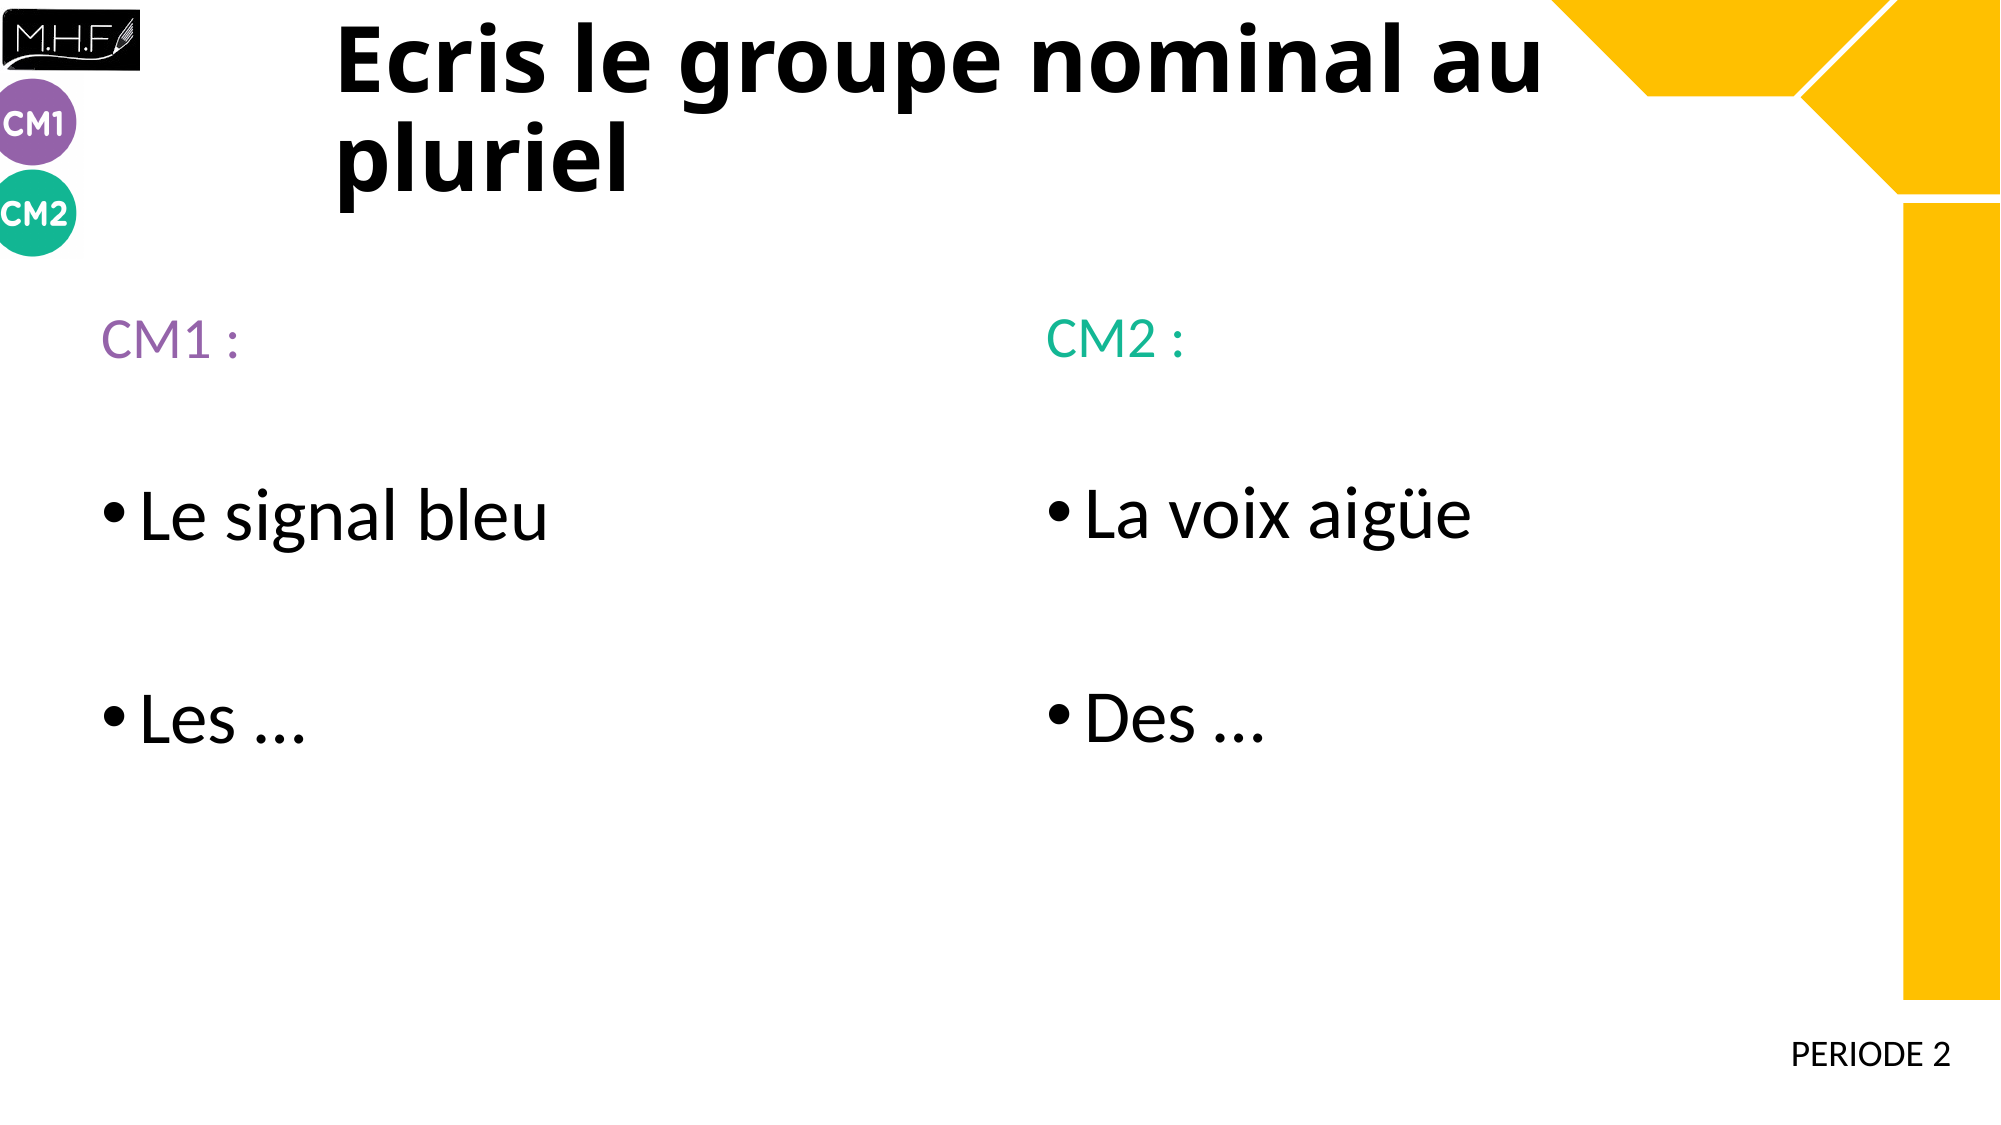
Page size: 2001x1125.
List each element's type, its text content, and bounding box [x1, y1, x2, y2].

text_box [1799, 0, 2000, 196]
list CM1 : Le signal bleu Les … [86, 300, 897, 1015]
text_box [1549, 0, 1892, 98]
text_box CM2 : La voix aigüe Des … [1031, 299, 1853, 1014]
text_box [1902, 202, 2000, 1001]
picture [0, 7, 140, 259]
title Ecris le groupe nominal au pluriel [318, 3, 1865, 221]
text_box PERIODE 2 [1362, 1021, 1967, 1125]
